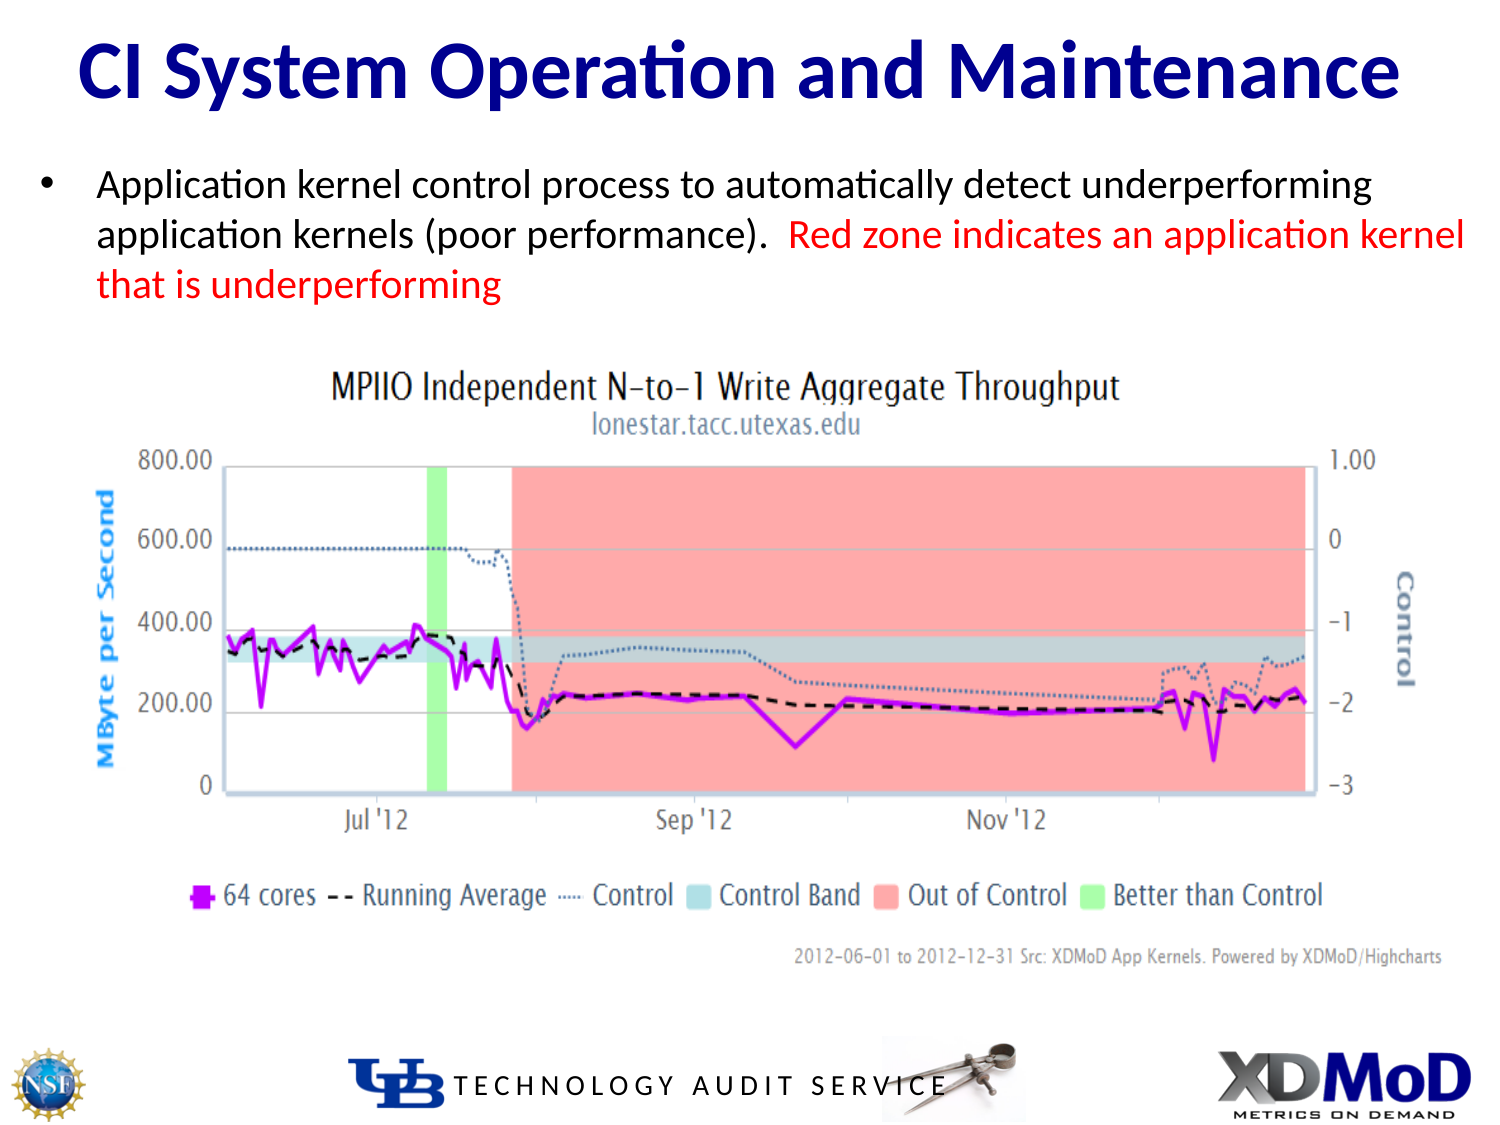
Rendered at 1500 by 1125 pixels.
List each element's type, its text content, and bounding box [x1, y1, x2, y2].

picture [74, 349, 1446, 976]
list Application kernel control process to automatically detect underperforming application kernels (poor performance). Red zone indicates an application kernel that is underperforming [24, 149, 1500, 332]
picture [1214, 1043, 1475, 1125]
title CI System Operation and Maintenance [0, 0, 1500, 132]
picture [10, 1046, 87, 1123]
picture [882, 1036, 1026, 1122]
picture [340, 1054, 449, 1114]
